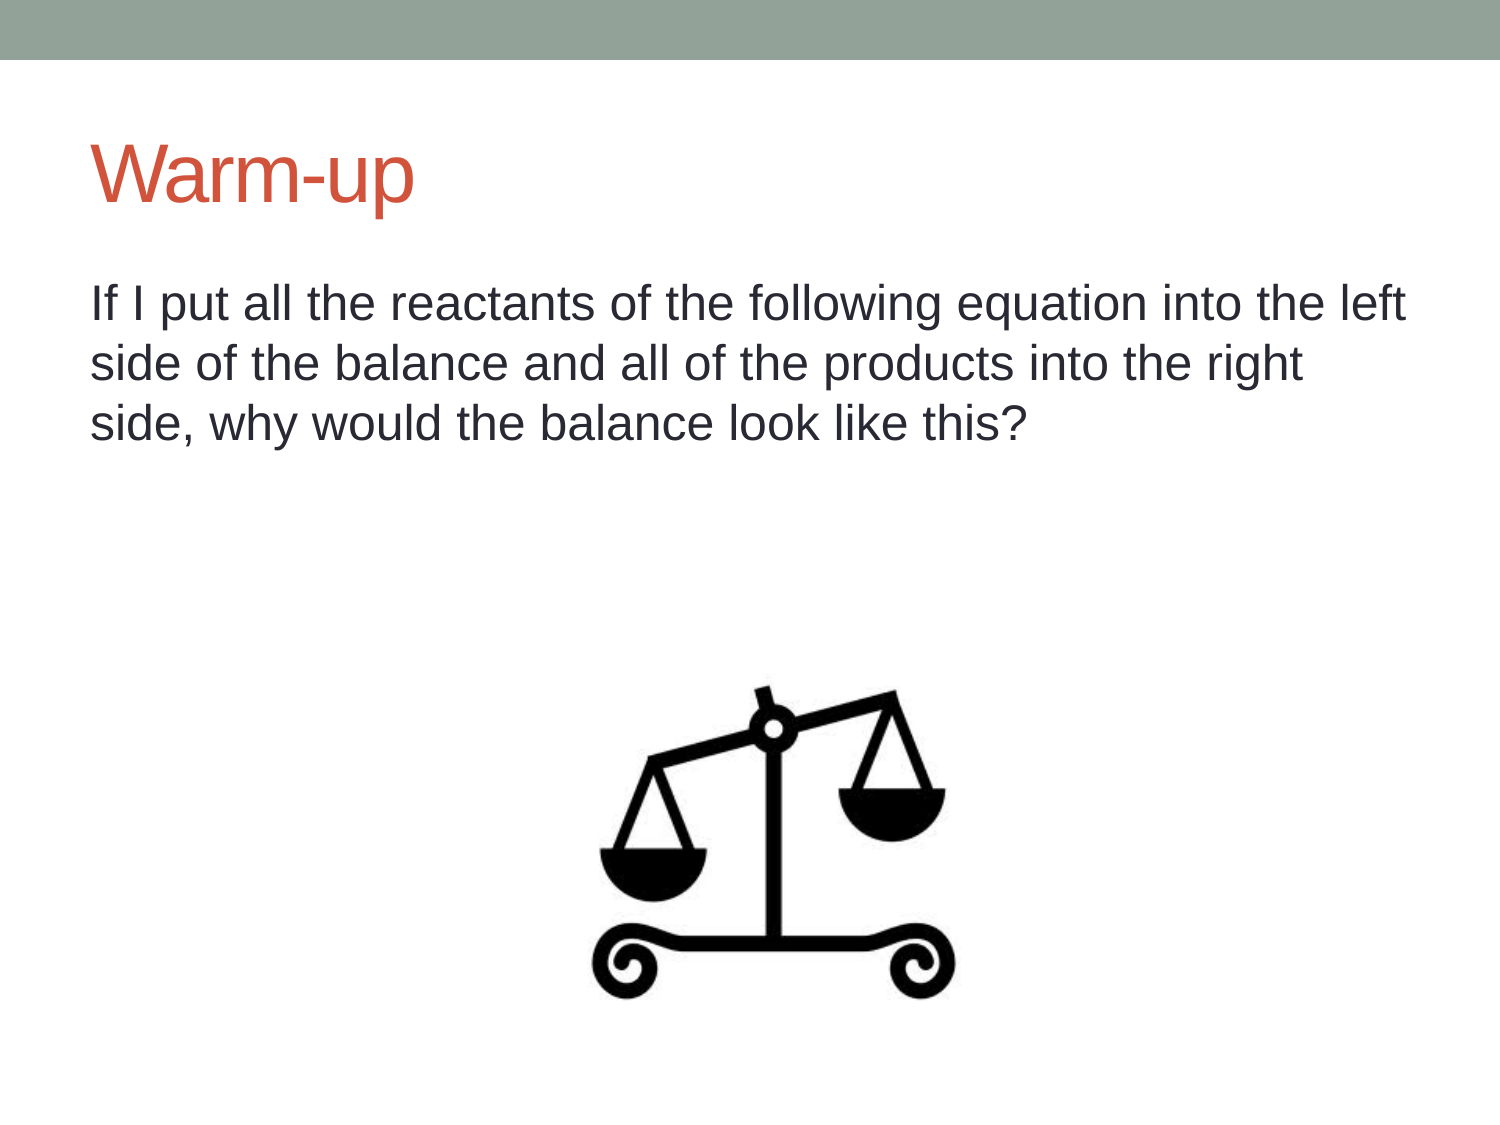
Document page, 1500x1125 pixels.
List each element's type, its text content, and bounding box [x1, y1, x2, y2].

picture [587, 674, 962, 1005]
title Warm-up [75, 87, 1425, 250]
